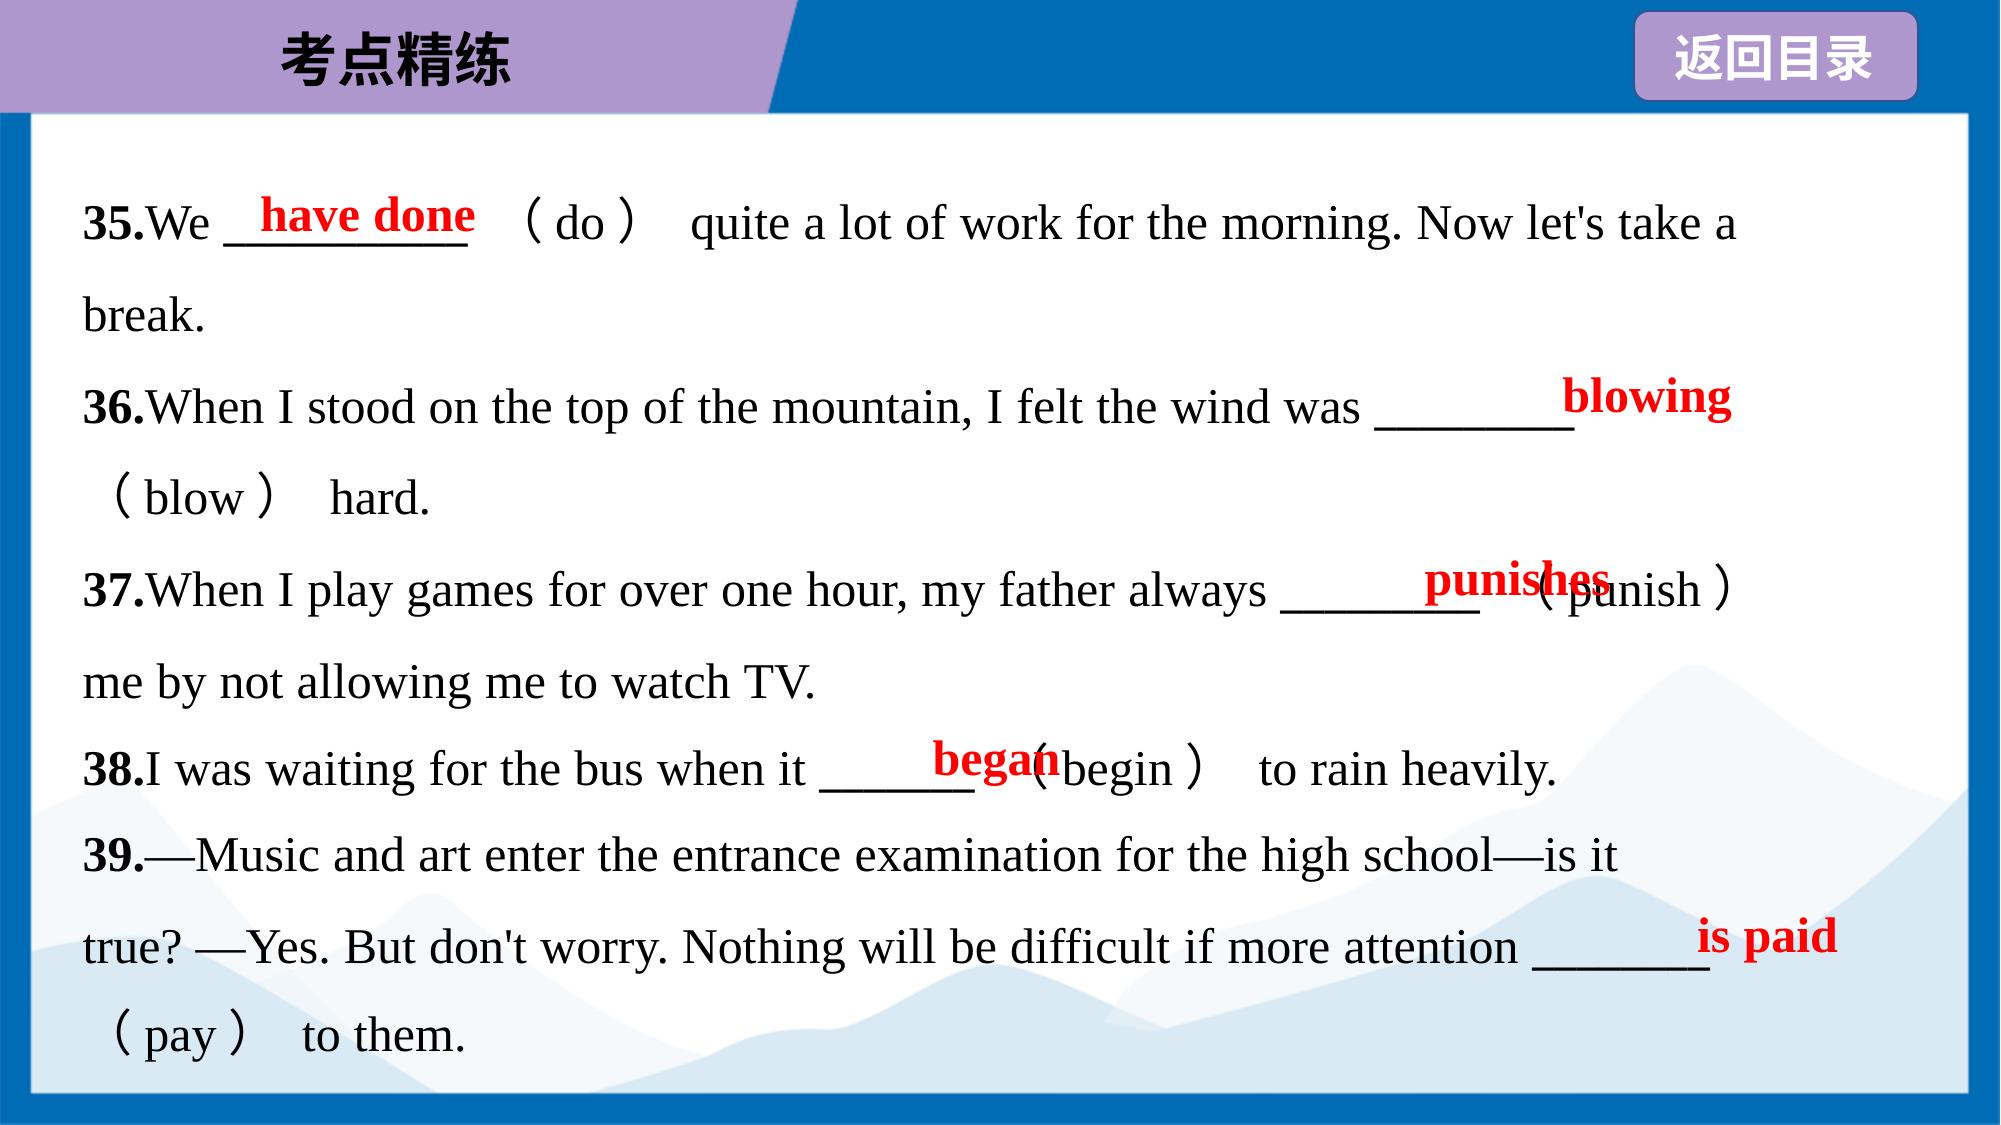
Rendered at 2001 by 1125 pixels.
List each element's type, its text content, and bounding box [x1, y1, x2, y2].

text_box 39.—Music and art enter the entrance examination for the high school—is it true? —Yes. But don't worry. Nothing will be difficult if more attention ________ （pay） to them. [82, 790, 1917, 1052]
text_box blowing [1544, 334, 1750, 414]
text_box began [914, 697, 1079, 777]
text_box is paid [1672, 875, 1863, 953]
text_box have done [235, 153, 501, 232]
text_box 35.We ___________ （do） quite a lot of work for the morning. Now let's take a break. 36.When I stood on the top of the mountain, I felt the wind was _________ （blow） hard. 37.When I play games for over one hour, my father always _________ （punish） me by not allowing me to watch TV. 38.I was waiting for the bus when it _______ （begin） to rain heavily. [82, 158, 1917, 786]
picture [0, 0, 2000, 1125]
text_box punishes [1406, 518, 1629, 597]
